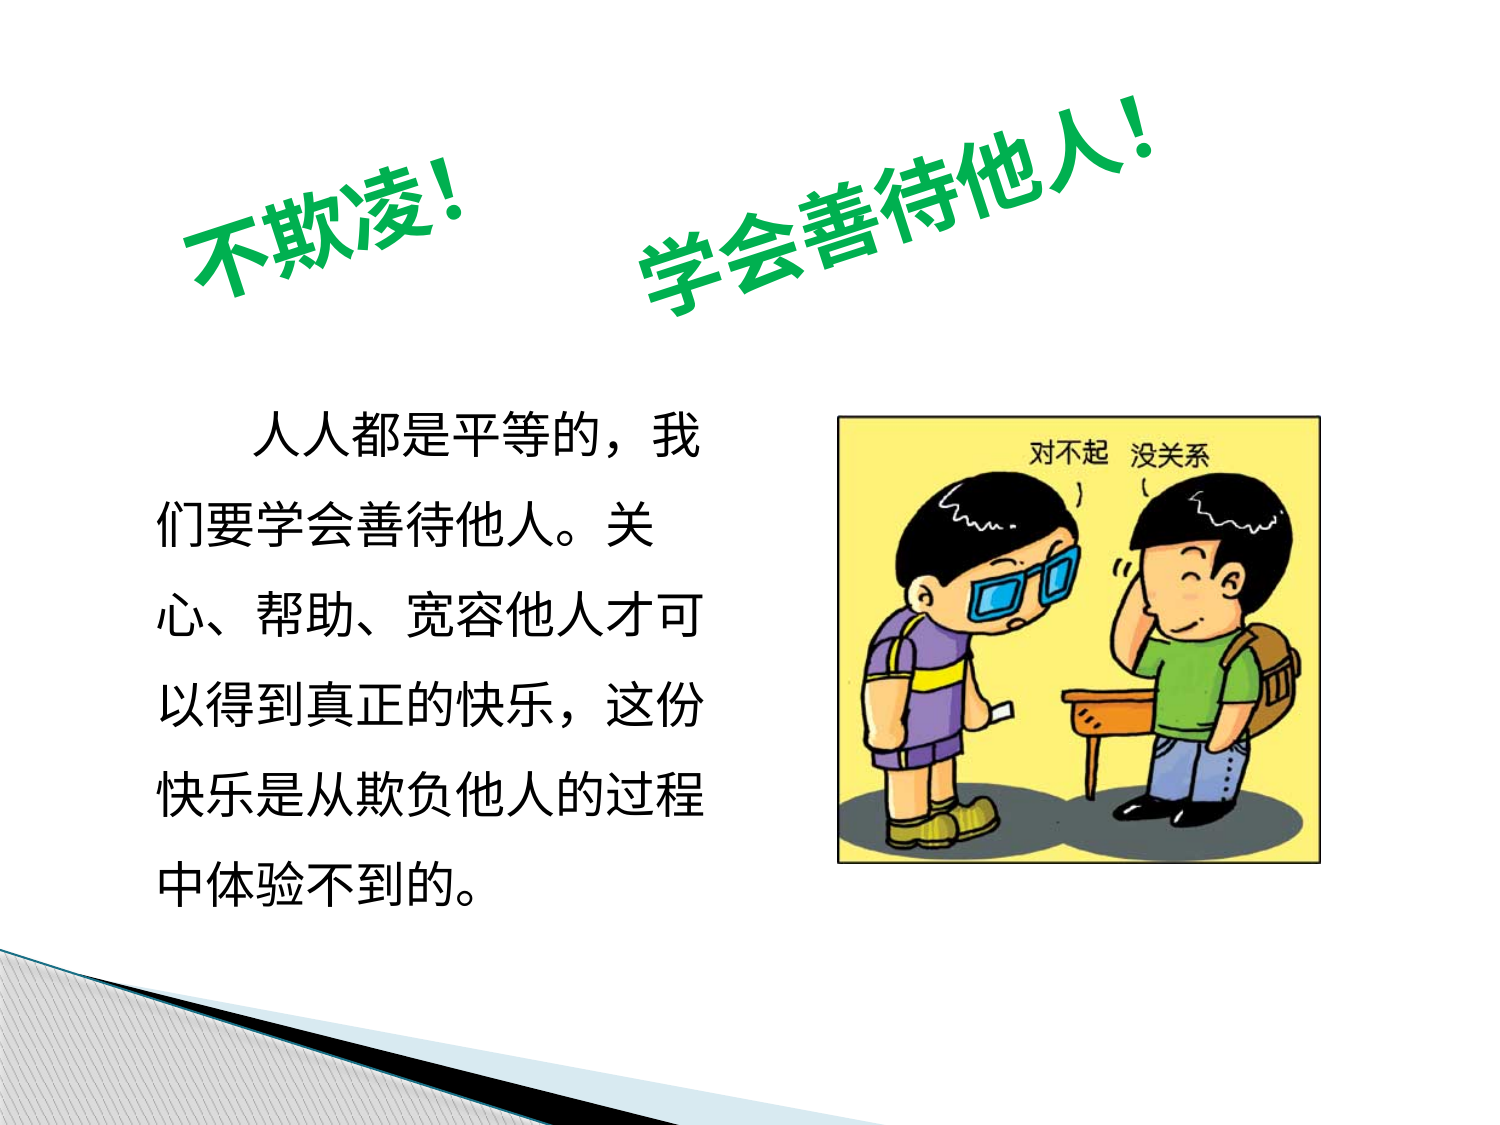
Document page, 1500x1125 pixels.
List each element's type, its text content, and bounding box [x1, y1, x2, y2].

picture [837, 415, 1321, 865]
text_box 学会善待他人！ [609, 70, 1157, 347]
text_box 人人都是平等的，我们要学会善待他人。关心、帮助、宽容他人才可以得到真正的快乐，这份快乐是从欺负他人的过程中体验不到的。 [140, 366, 755, 921]
text_box 不欺凌！ [156, 89, 593, 330]
